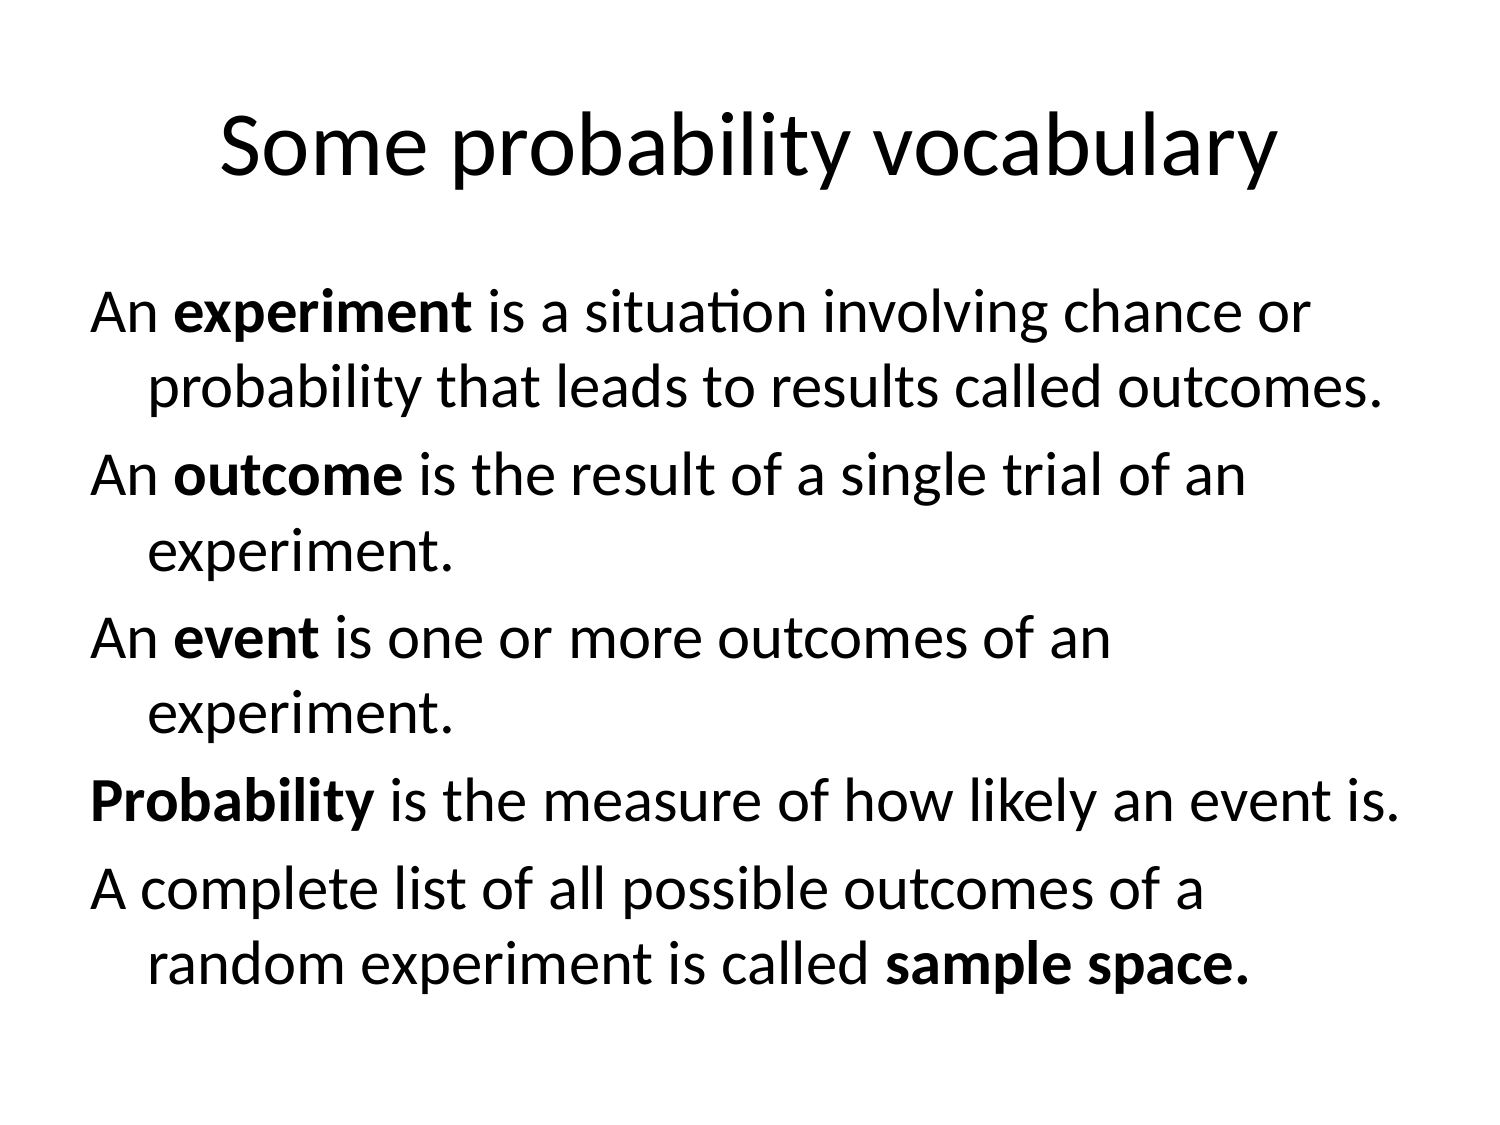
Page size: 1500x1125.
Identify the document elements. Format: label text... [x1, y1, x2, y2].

title Some probability vocabulary [75, 45, 1425, 233]
list An experiment is a situation involving chance or probability that leads to results called outcomes. An outcome is the result of a single trial of an experiment. An event is one or more outcomes of an experiment. Probability is the measure of how likely an event is. A complete list of all possible outcomes of a random experiment is called sample space. [75, 262, 1425, 1005]
